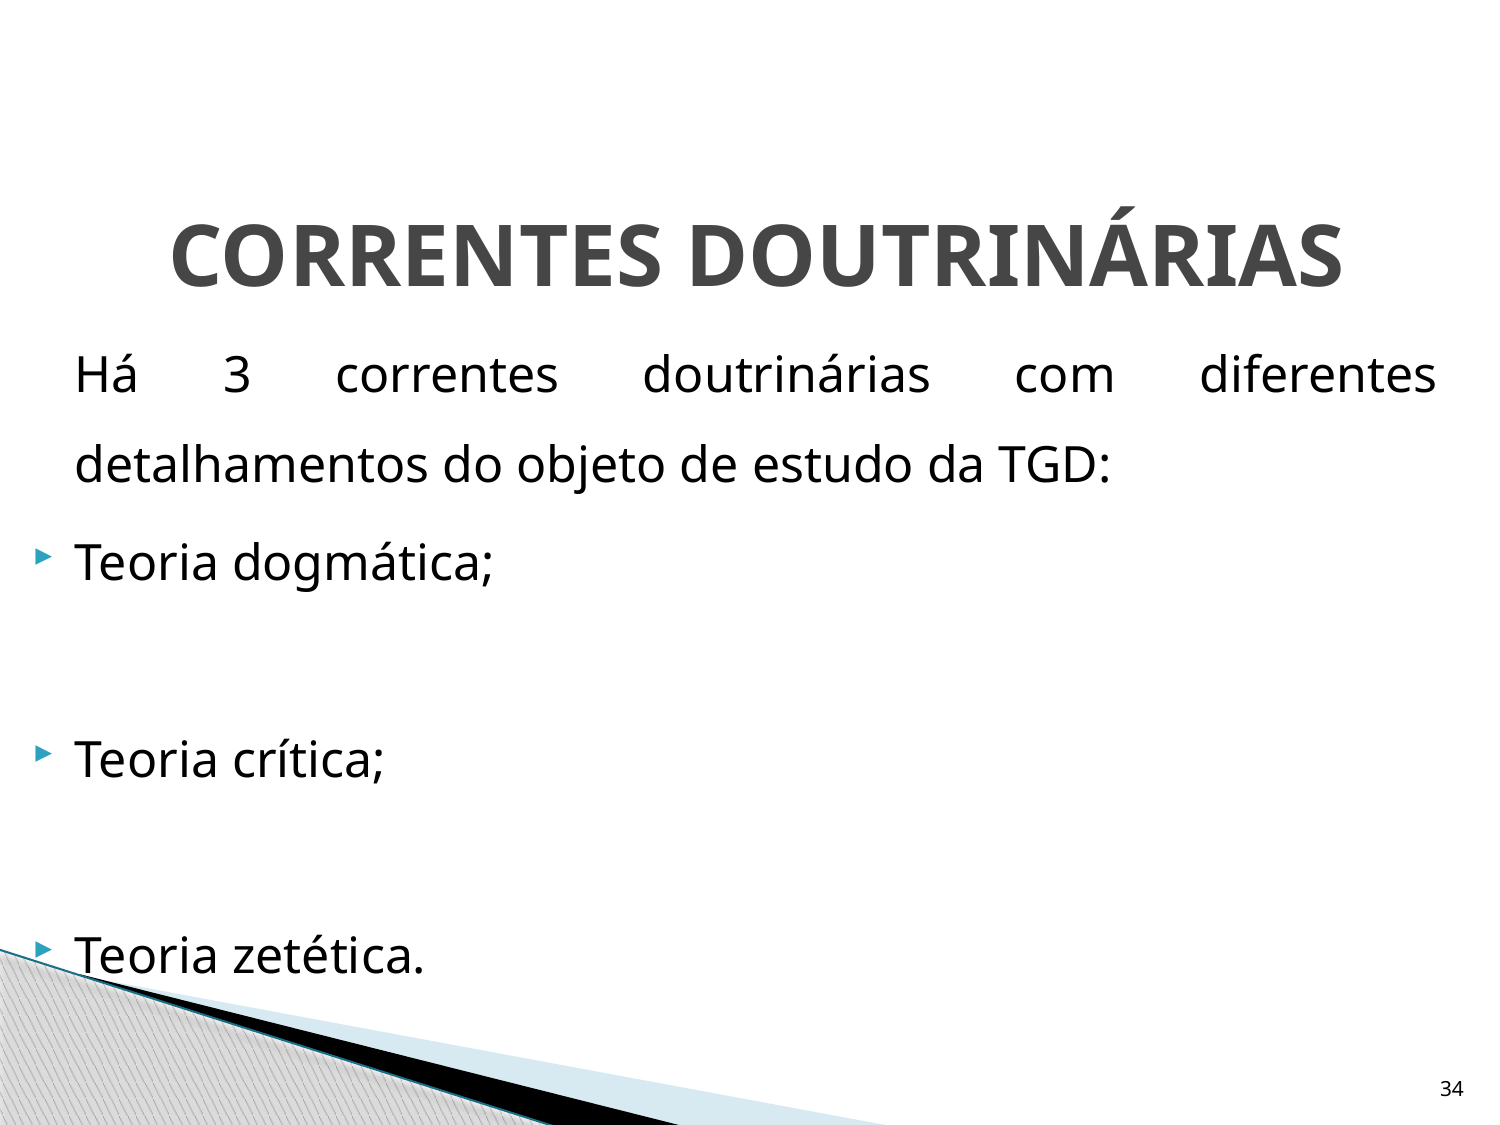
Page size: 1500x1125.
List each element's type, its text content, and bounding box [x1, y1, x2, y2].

slide_number 34 [1418, 1051, 1479, 1112]
title CORRENTES DOUTRINÁRIAS [82, 187, 1432, 304]
list Há 3 correntes doutrinárias com diferentes detalhamentos do objeto de estudo da TGD: Teoria dogmática; Teoria crítica; Teoria zetética. [0, 304, 1454, 1079]
